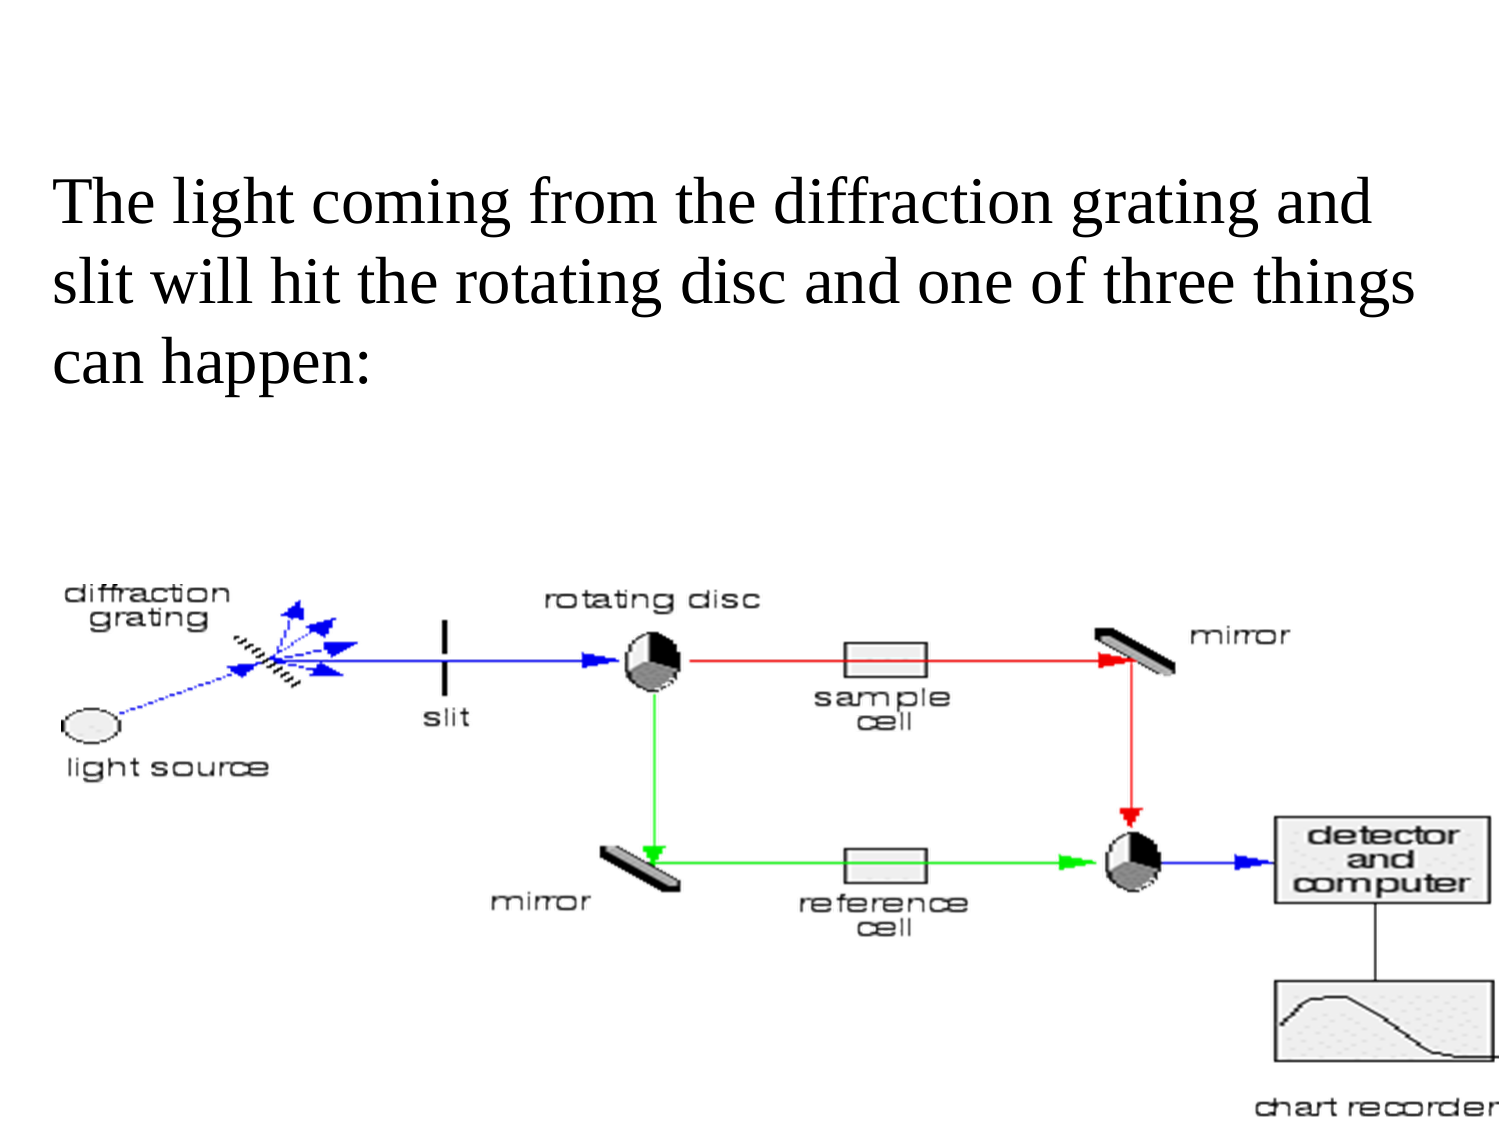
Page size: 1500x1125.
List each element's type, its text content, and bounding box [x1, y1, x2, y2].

picture [61, 584, 1500, 1122]
text_box The light coming from the diffraction grating and slit will hit the rotating disc and one of three things can happen: [37, 149, 1438, 405]
